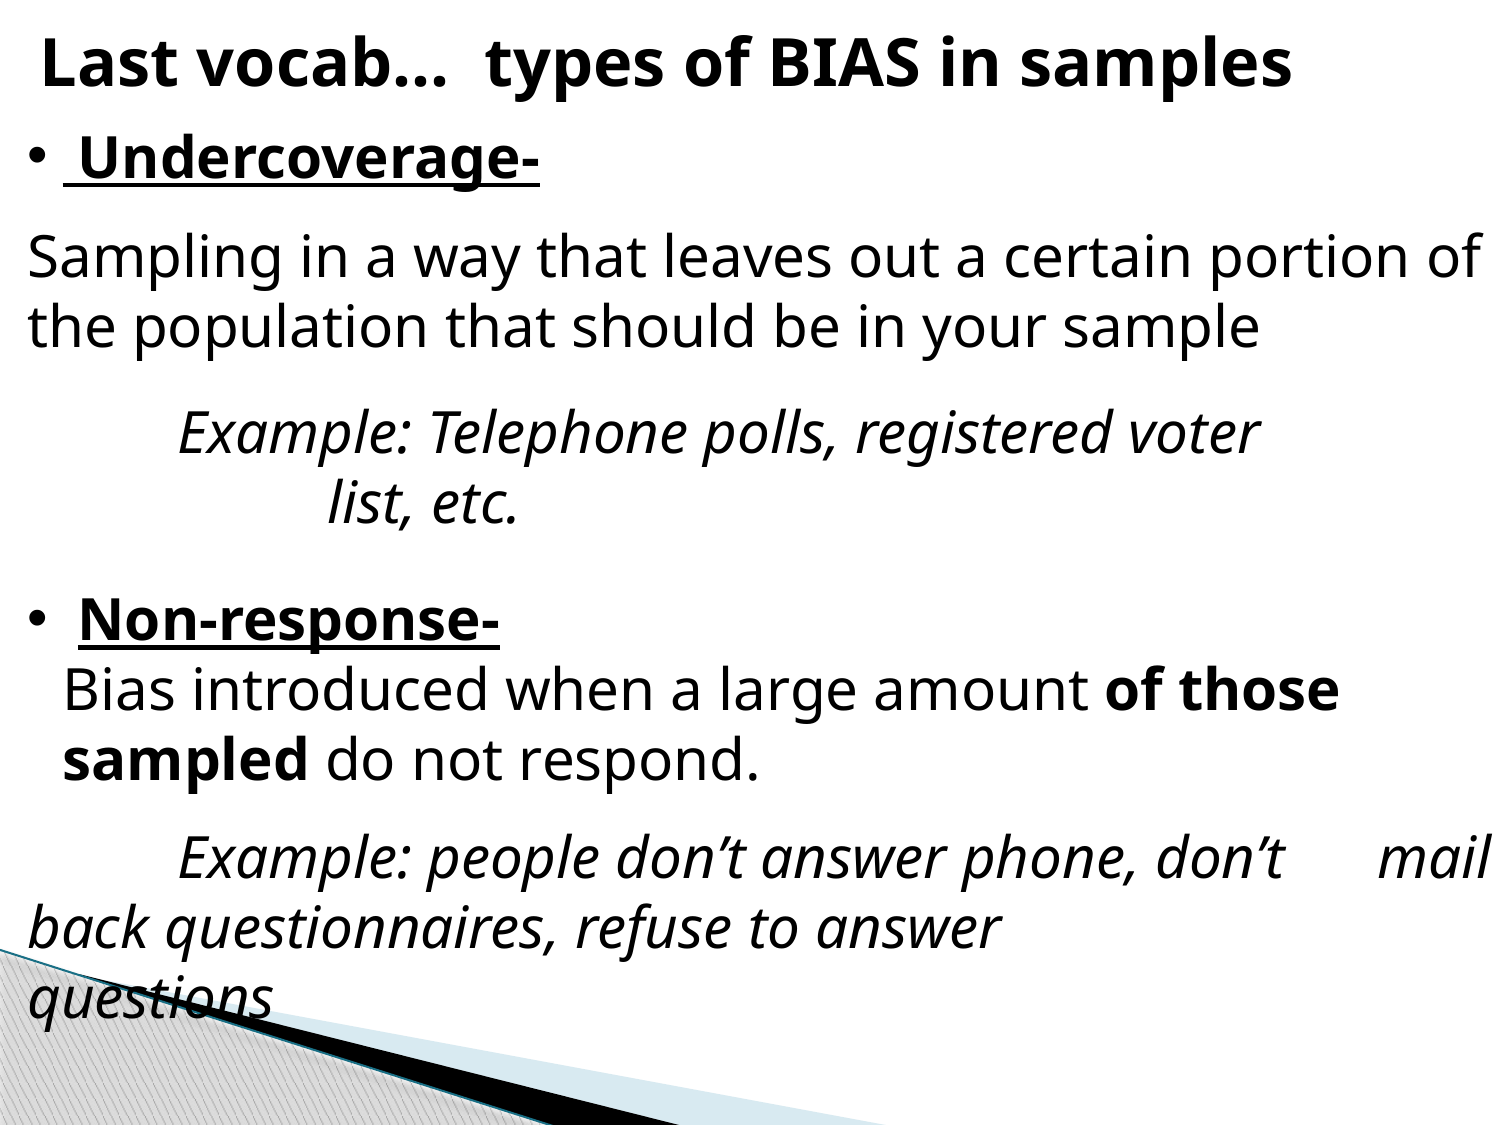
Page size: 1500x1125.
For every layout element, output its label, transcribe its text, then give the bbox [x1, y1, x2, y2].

text_box Example: people don’t answer phone, don’t mail back questionnaires, refuse to answer questions [12, 812, 1500, 1038]
text_box Non-response- Bias introduced when a large amount of those sampled do not respond. [12, 575, 1500, 800]
text_box Undercoverage- Sampling in a way that leaves out a certain portion of the population that should be in your sample [12, 112, 1500, 367]
text_box Example: Telephone polls, registered voter list, etc. [12, 387, 1500, 543]
text_box Last vocab… types of BIAS in samples [24, 12, 1388, 108]
